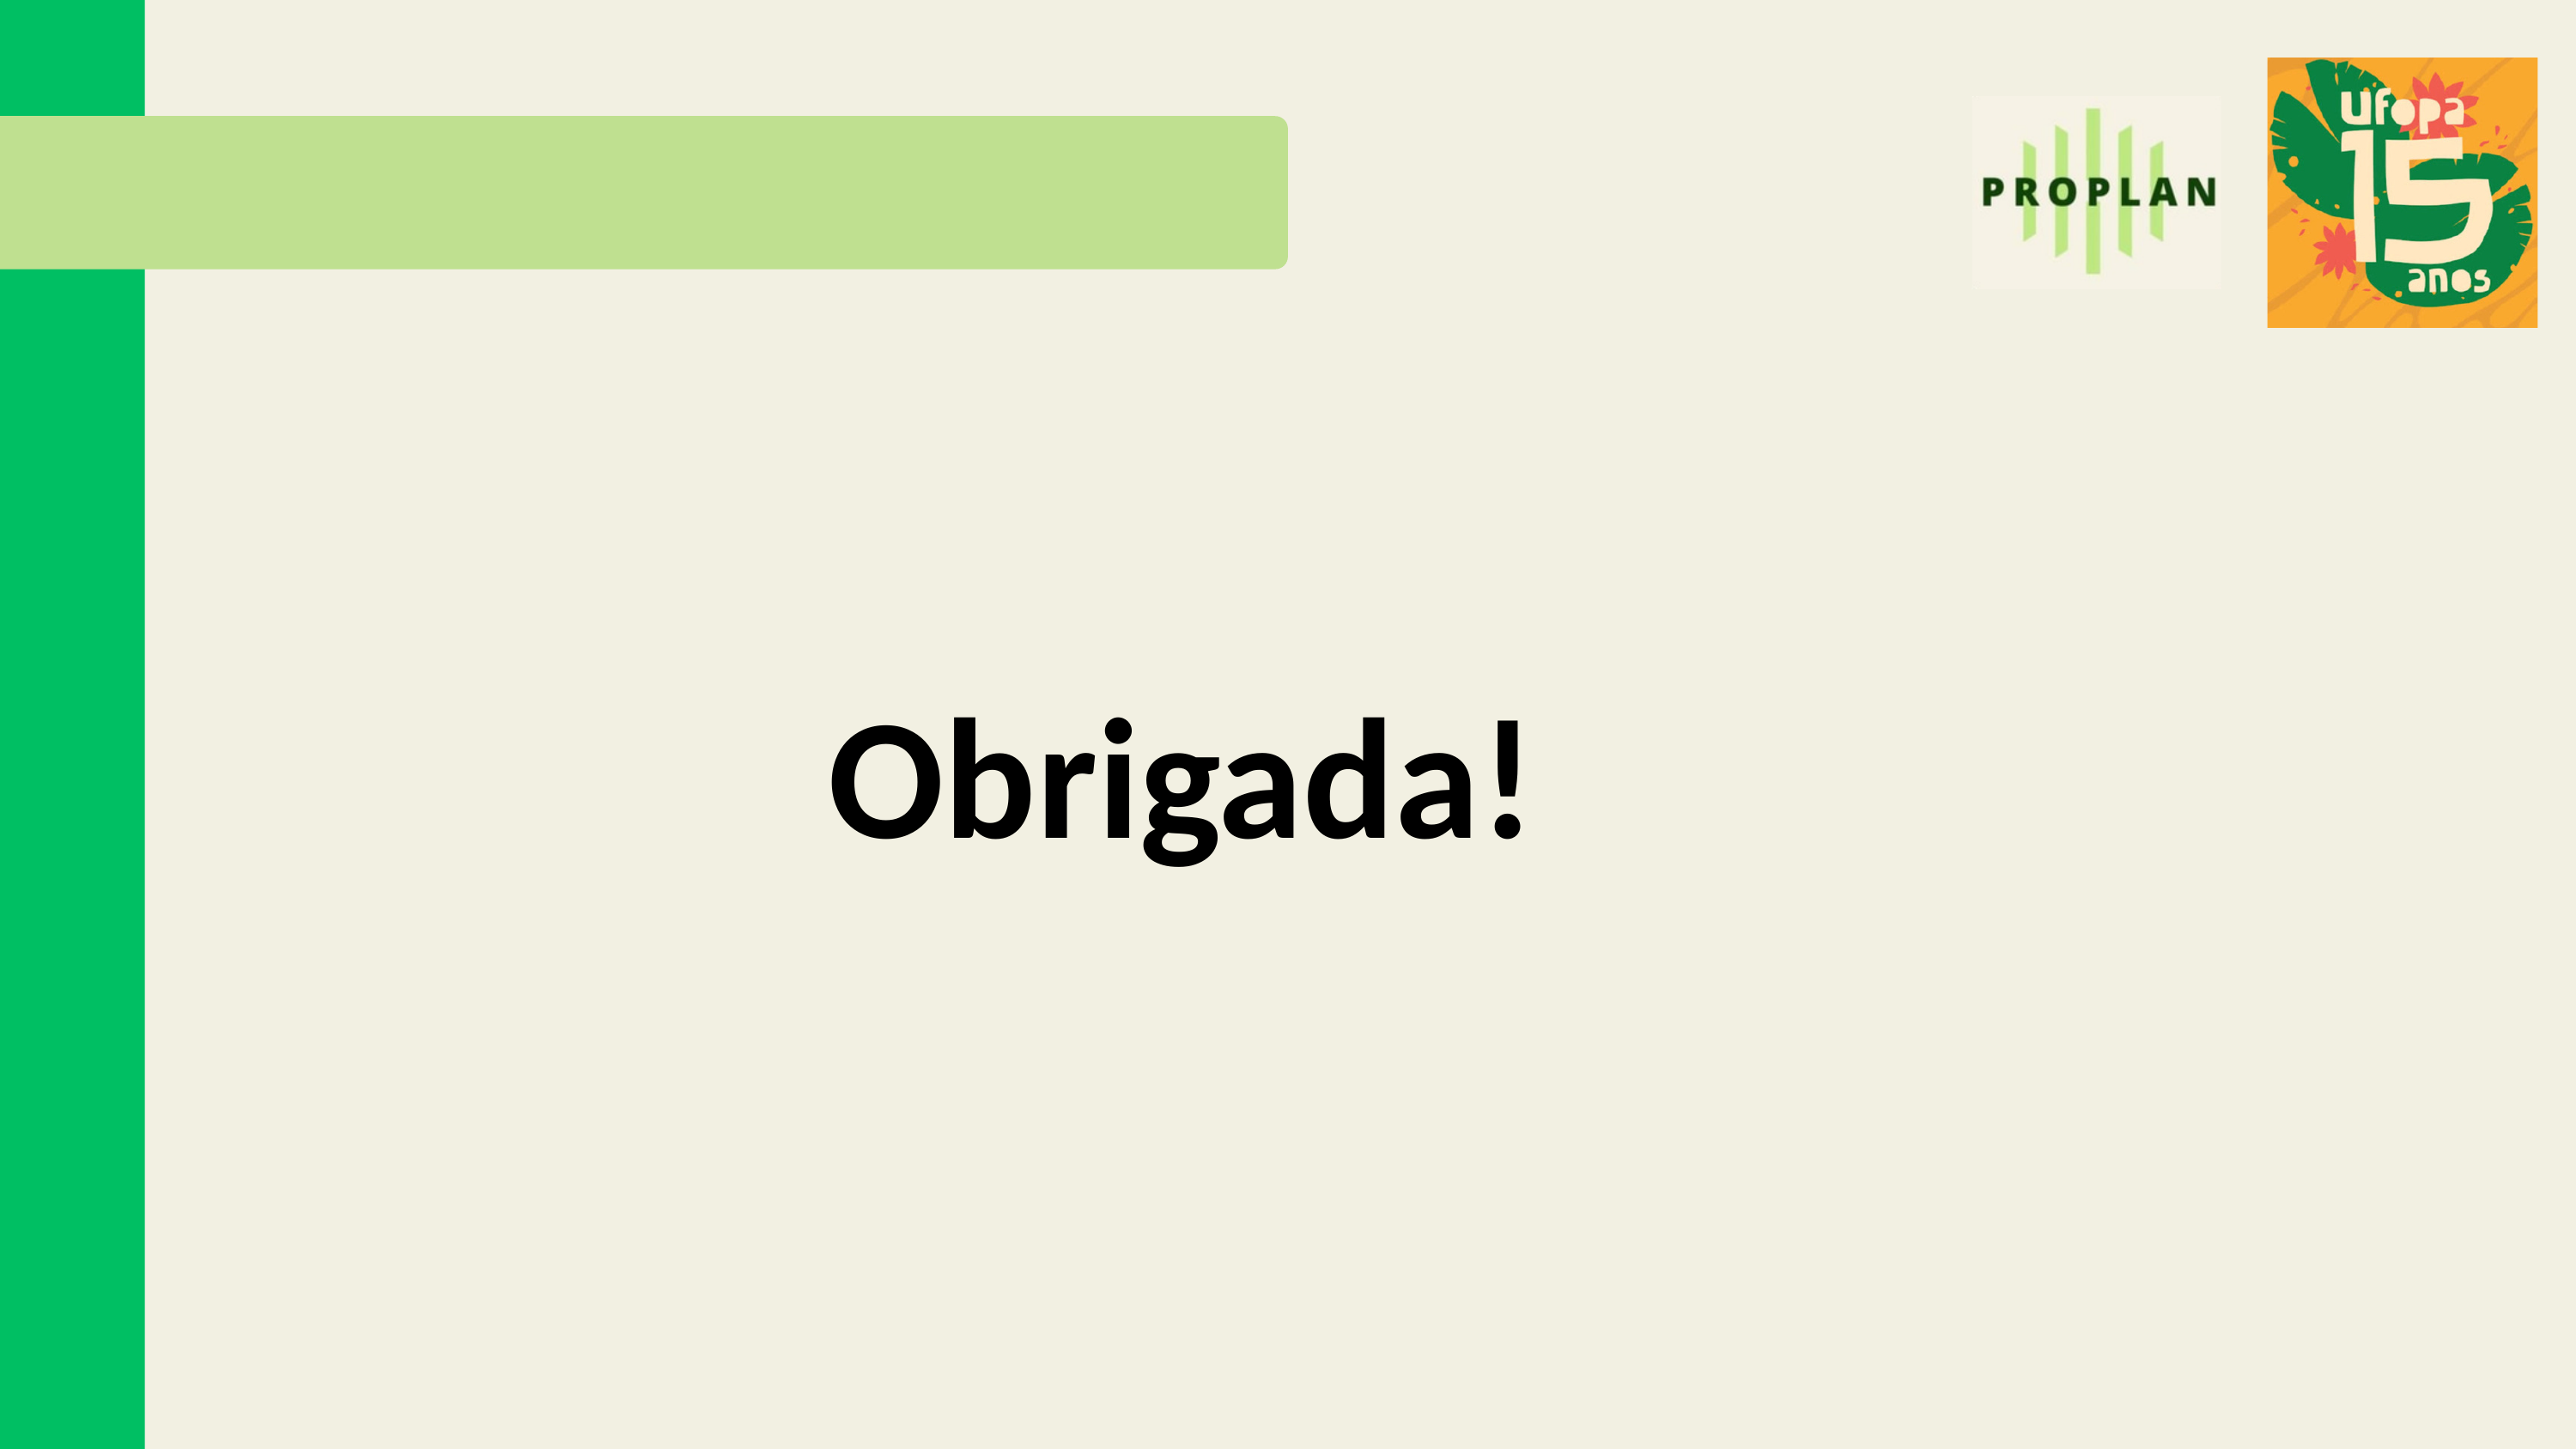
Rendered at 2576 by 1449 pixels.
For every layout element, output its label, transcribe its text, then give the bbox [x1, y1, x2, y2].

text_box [0, 115, 1289, 270]
text_box Obrigada! [816, 659, 2147, 879]
text_box [1971, 96, 2221, 289]
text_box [0, 279, 145, 1449]
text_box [0, 0, 145, 115]
text_box [2267, 58, 2538, 328]
